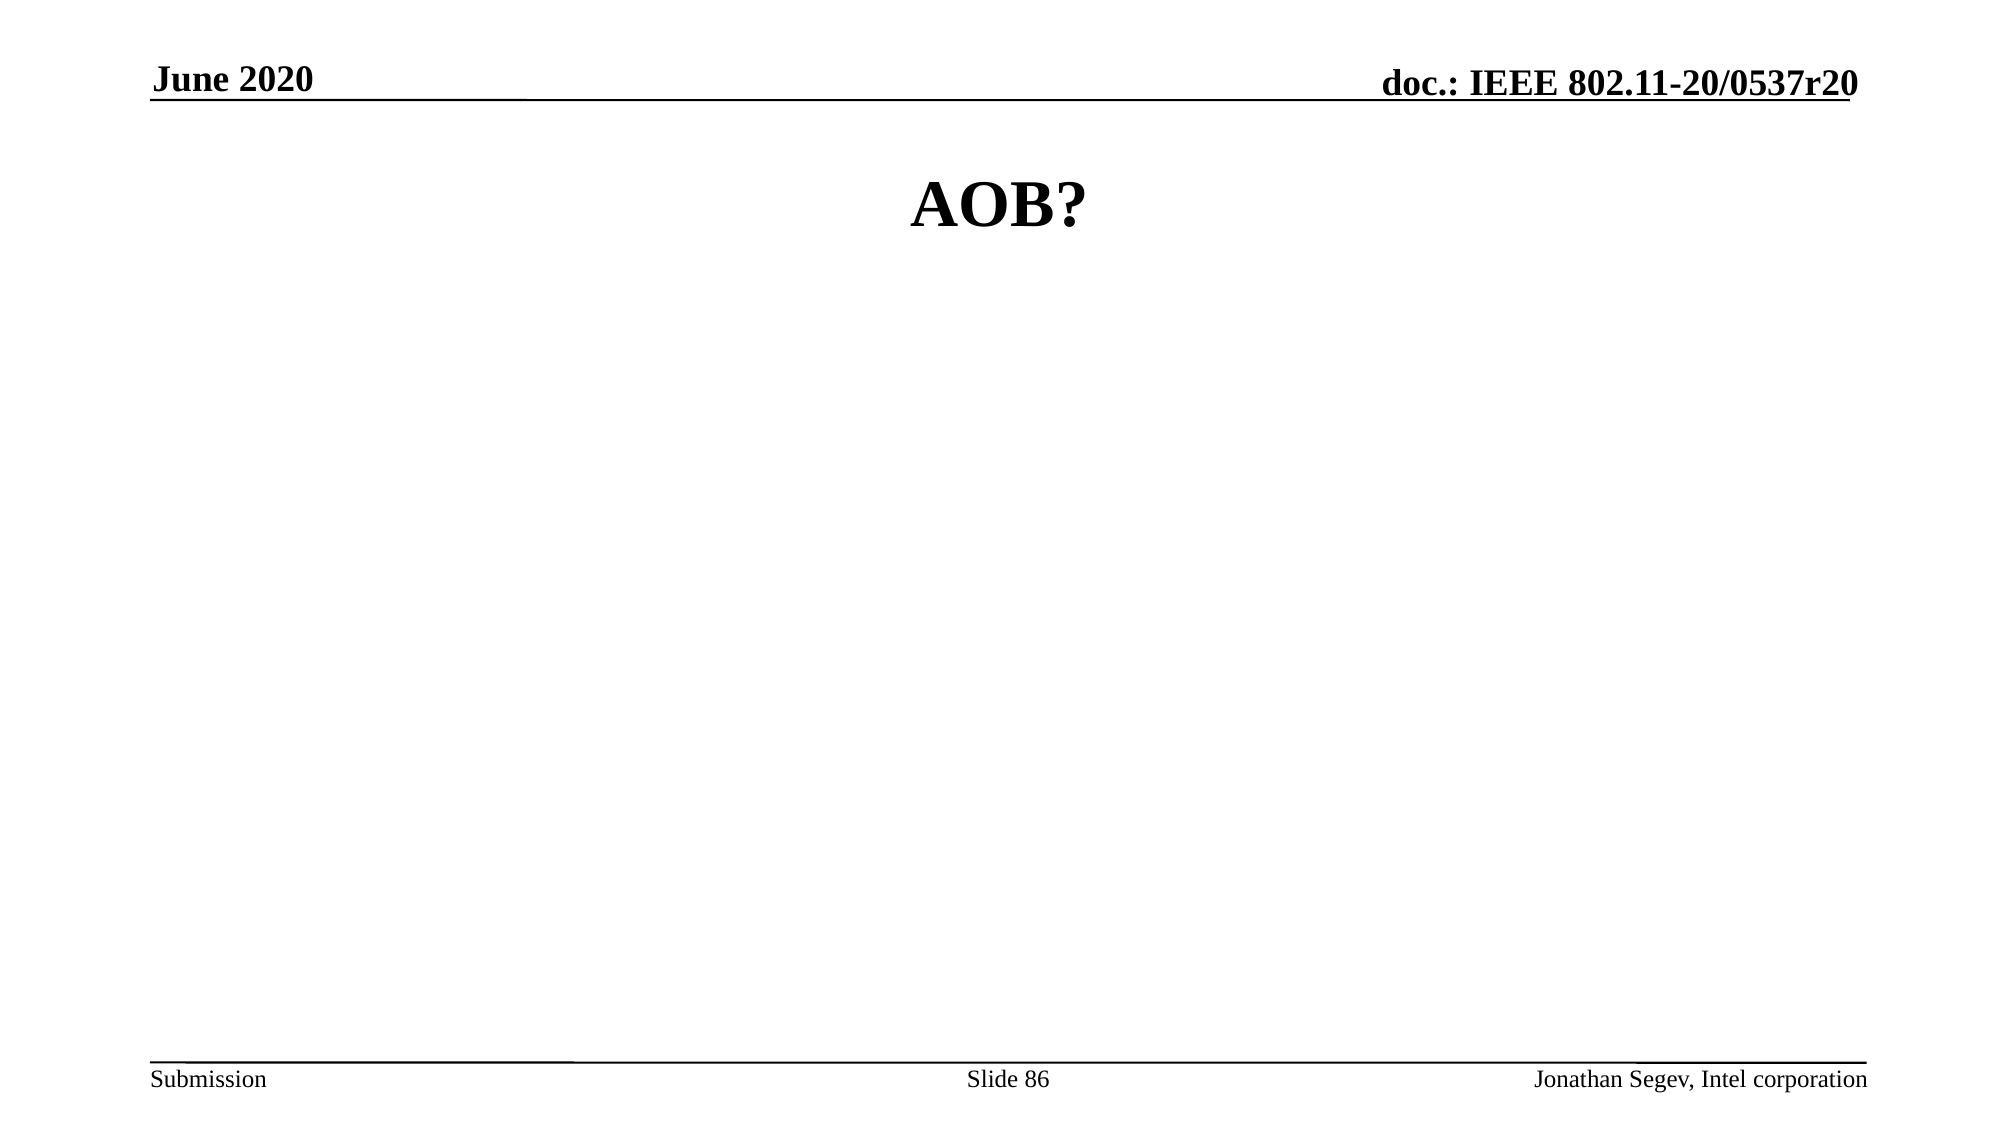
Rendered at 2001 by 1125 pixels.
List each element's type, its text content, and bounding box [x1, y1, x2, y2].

footer Jonathan Segev, Intel corporation [1171, 1061, 1869, 1093]
slide_number Slide 86 [950, 1061, 1067, 1123]
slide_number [152, 54, 563, 100]
title AOB? [149, 112, 1850, 288]
